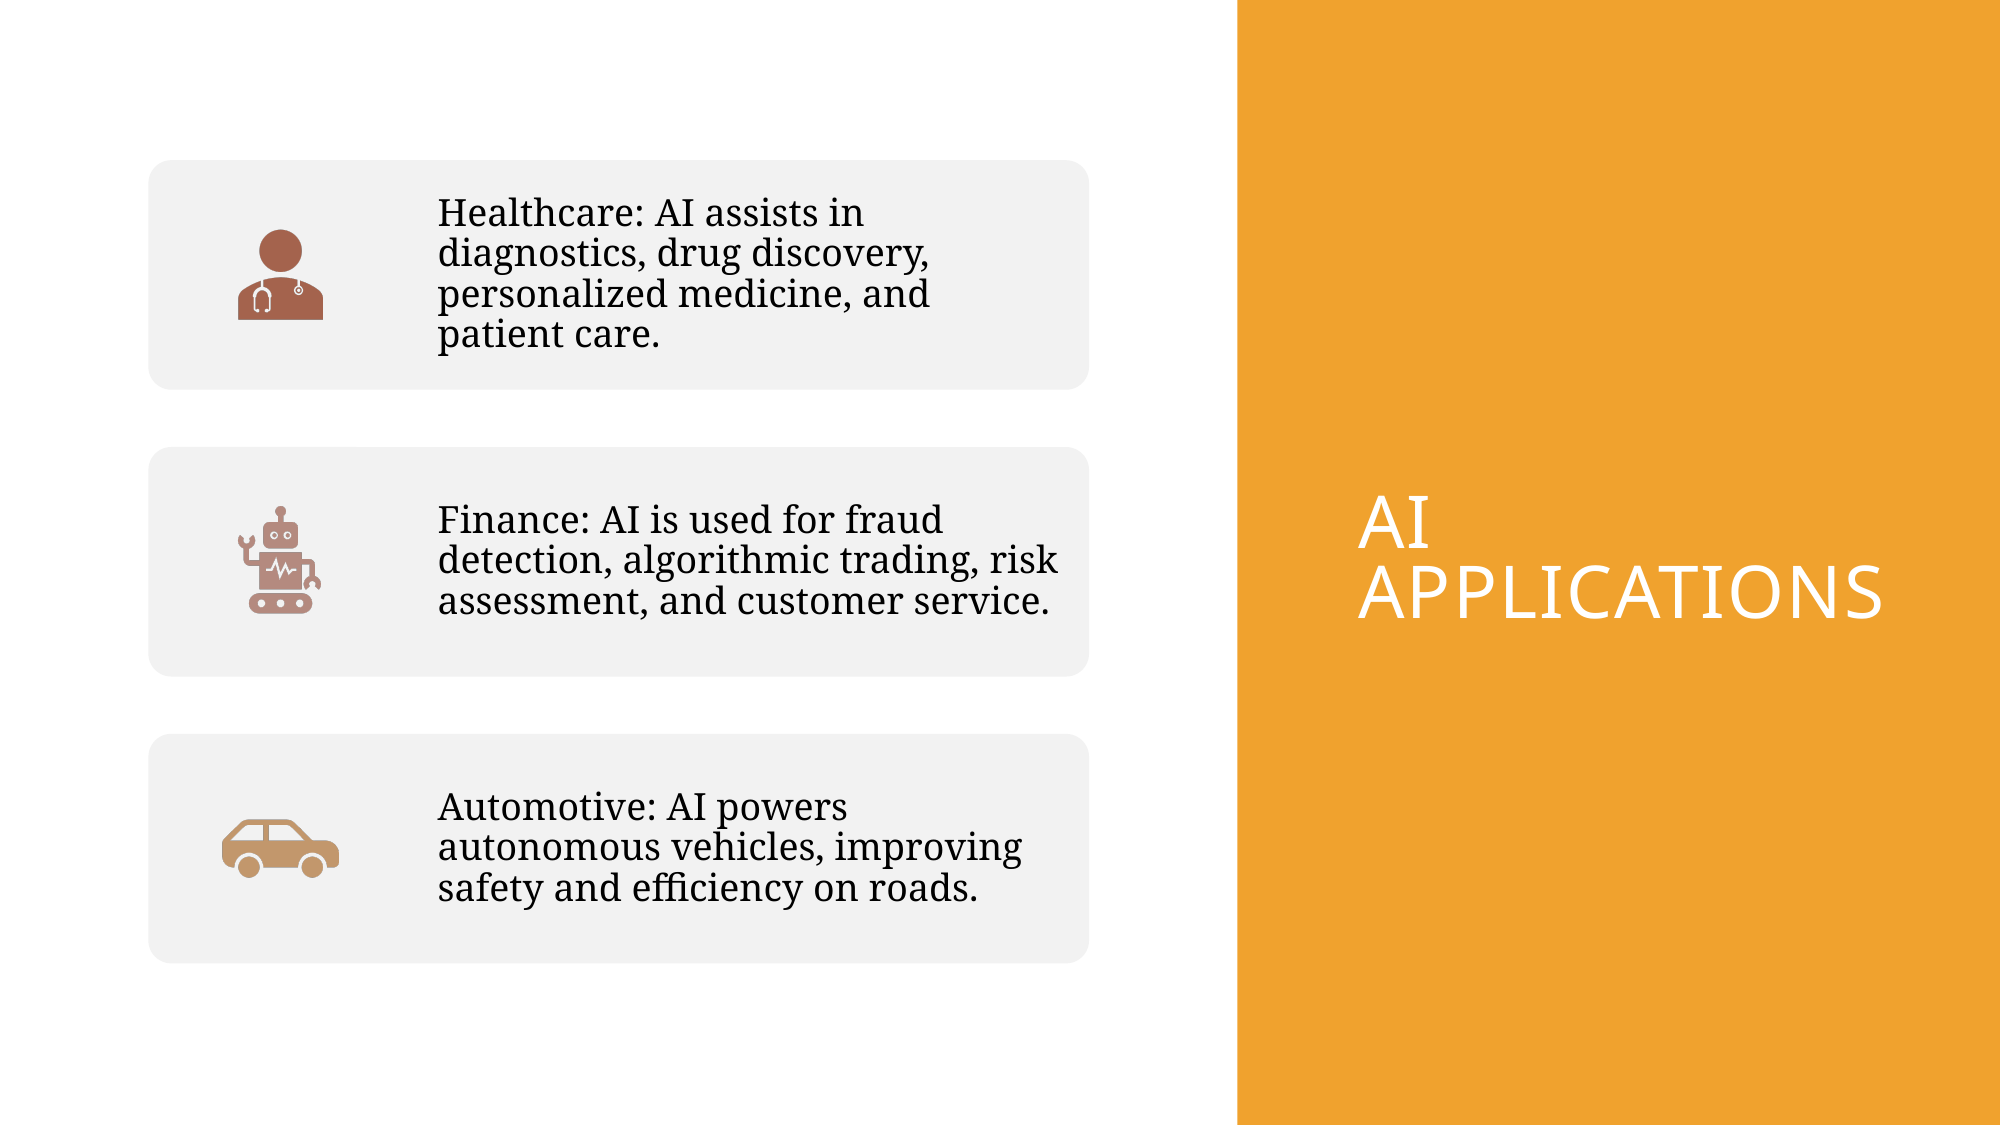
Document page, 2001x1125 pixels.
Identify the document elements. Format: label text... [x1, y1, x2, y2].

text_box [1236, 0, 2000, 1125]
text_box [0, 0, 1236, 1125]
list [148, 159, 1090, 964]
title AI Applications [1343, 105, 1904, 1020]
